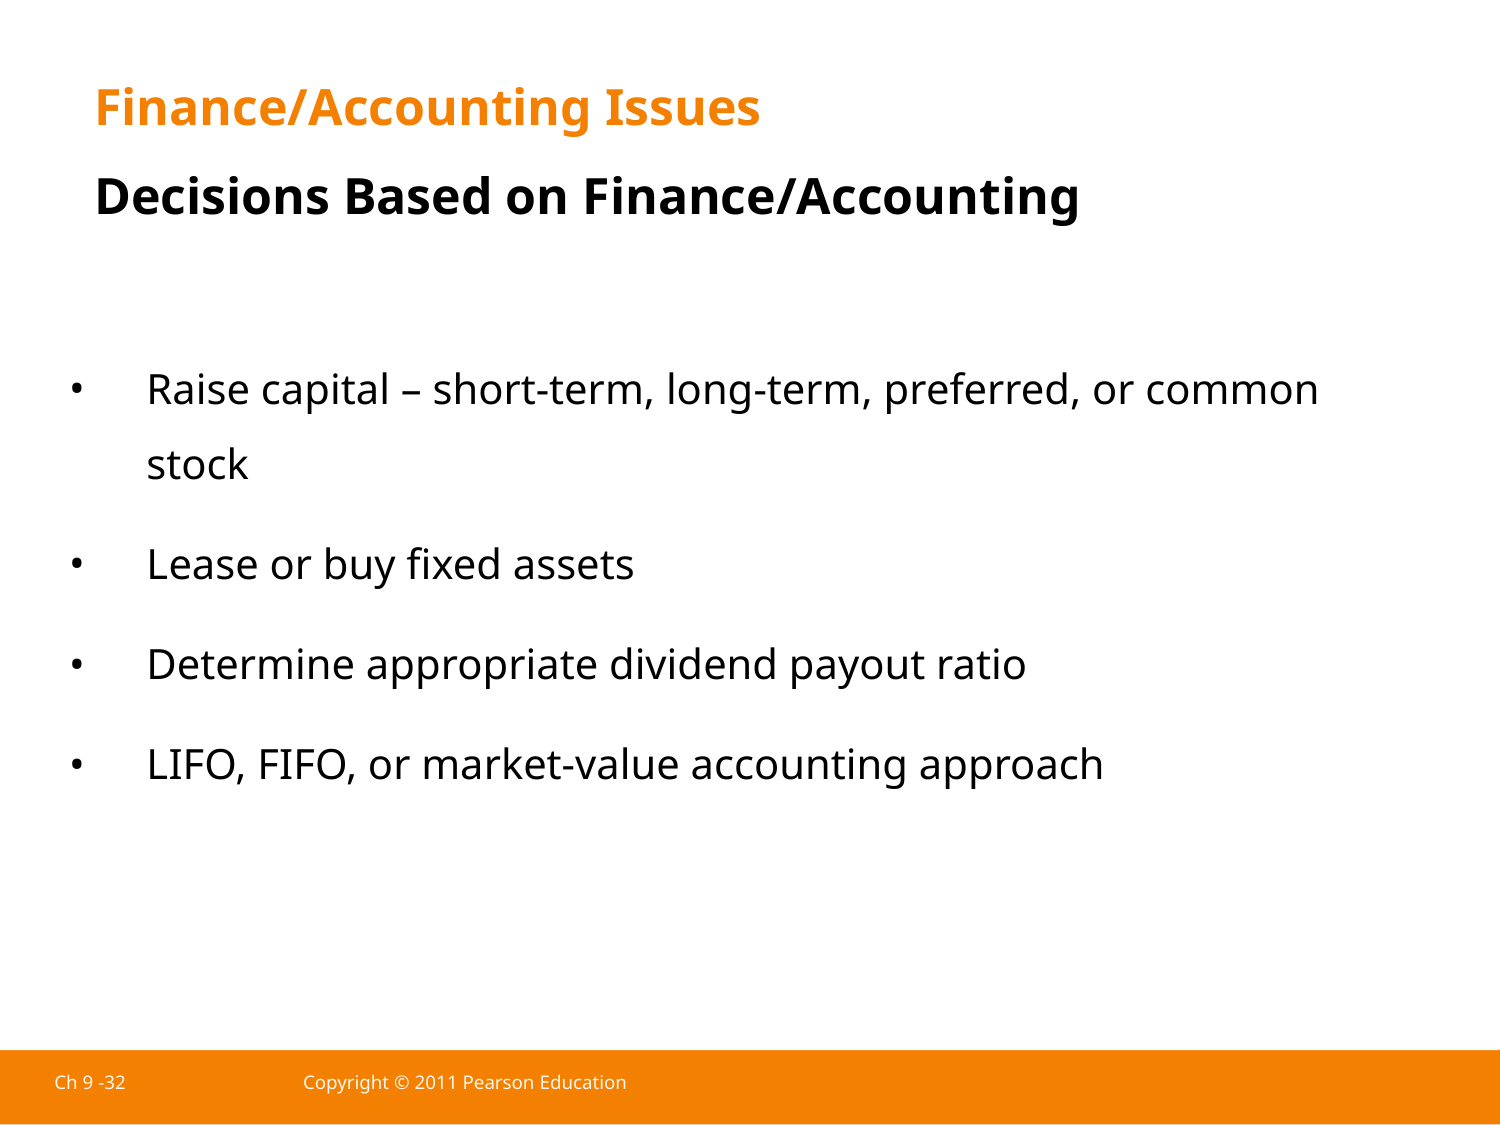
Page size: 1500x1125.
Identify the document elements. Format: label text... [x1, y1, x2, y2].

text_box Copyright © 2011 Pearson Education [233, 1070, 697, 1093]
picture [1248, 1042, 1500, 1124]
list Raise capital – short-term, long-term, preferred, or common stock Lease or buy fixed assets Determine appropriate dividend payout ratio LIFO, FIFO, or market-value accounting approach [61, 336, 1401, 1001]
text_box Ch 9 -32 [47, 1070, 165, 1093]
text_box Finance/Accounting Issues Decisions Based on Finance/Accounting [87, 74, 1365, 225]
